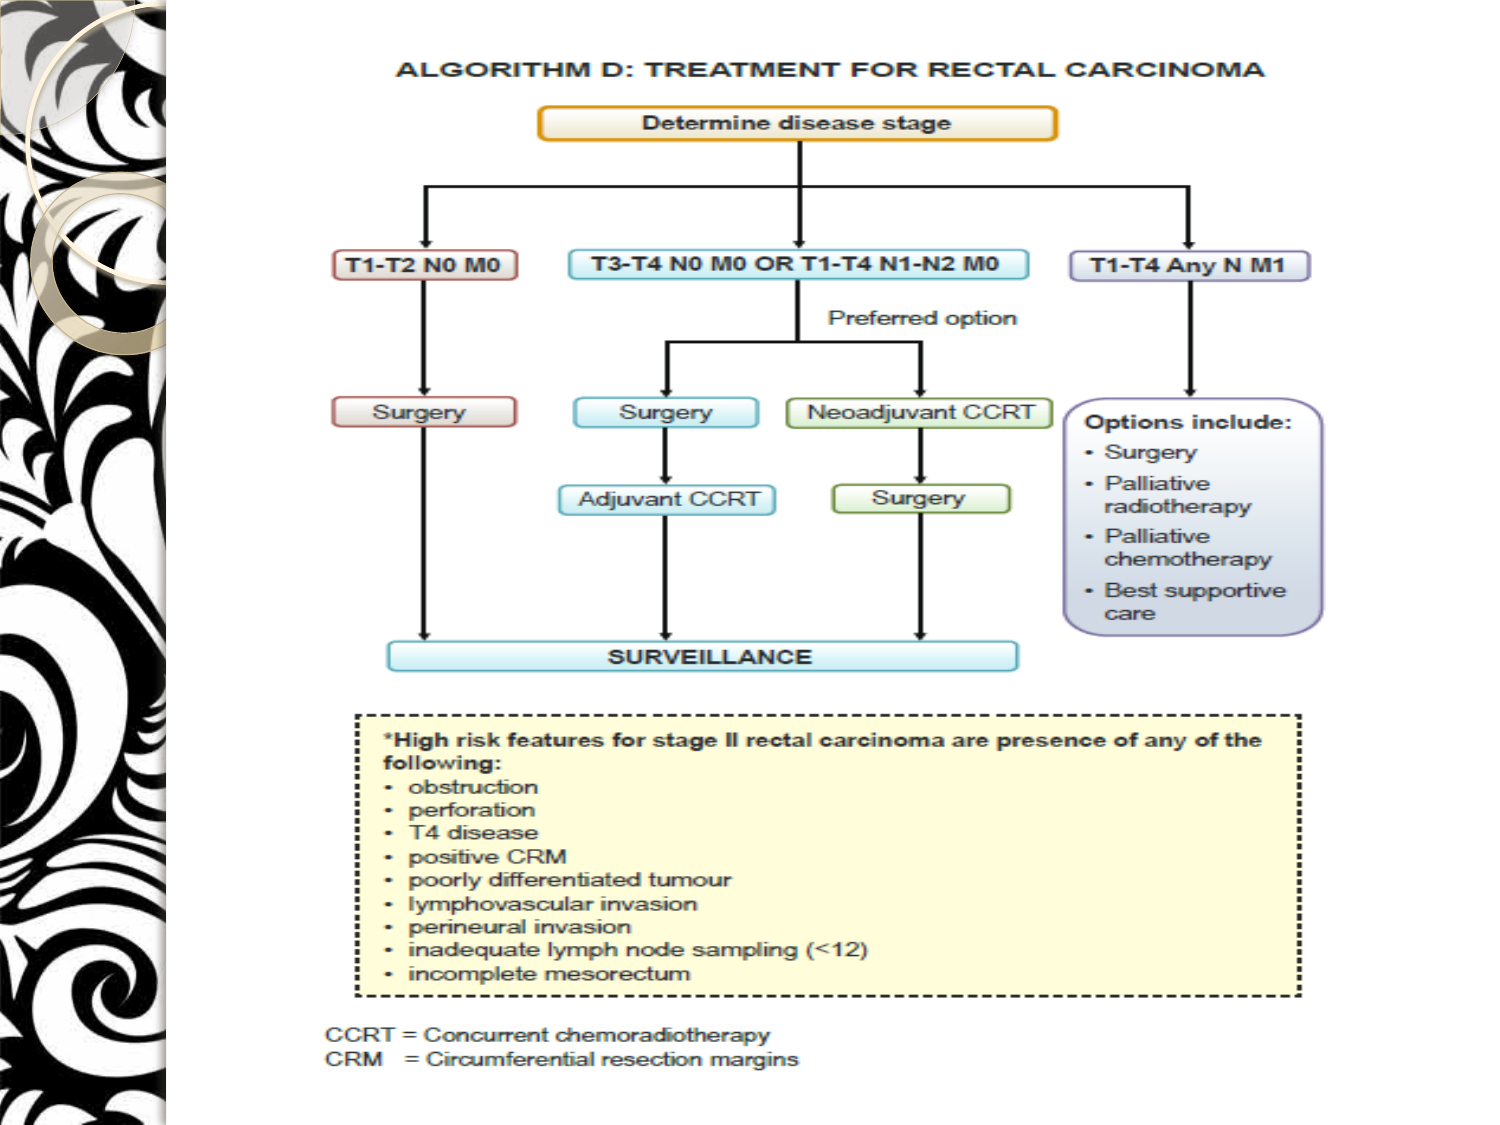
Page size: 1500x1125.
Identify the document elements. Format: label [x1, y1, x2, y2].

picture [136, 0, 164, 4]
picture [0, 134, 166, 1125]
picture [53, 241, 160, 332]
picture [32, 13, 160, 207]
picture [62, 195, 160, 280]
picture [268, 39, 1365, 1089]
